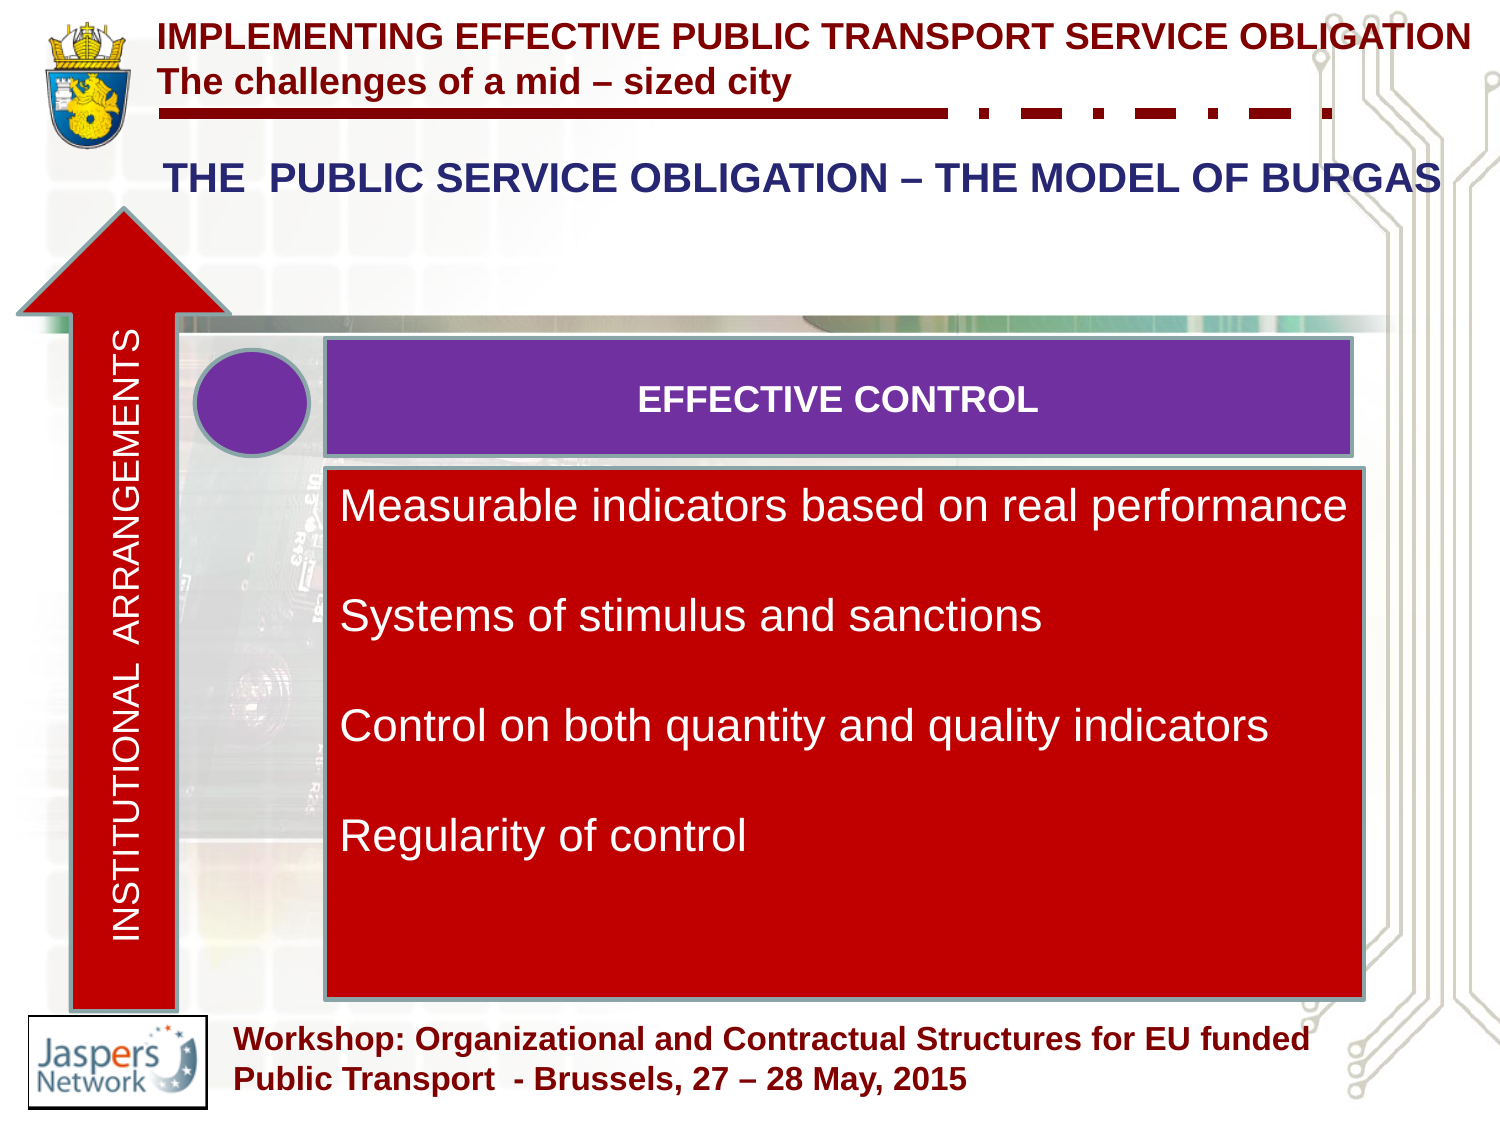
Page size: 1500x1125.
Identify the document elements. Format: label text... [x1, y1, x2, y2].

text_box INSTITUTIONAL ARRANGEMENTS [15, 205, 233, 1008]
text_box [41, 0, 1500, 160]
text_box Measurable indicators based on real performance Systems of stimulus and sanctions Control on both quantity and quality indicators Regularity of control [323, 466, 1366, 1002]
picture [0, 0, 1500, 1125]
text_box EFFECTIVE CONTROL [323, 336, 1354, 458]
text_box THE PUBLIC SERVICE OBLIGATION – THE MODEL OF BURGAS [147, 169, 1468, 232]
text_box [192, 347, 312, 459]
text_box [29, 1009, 1389, 1109]
